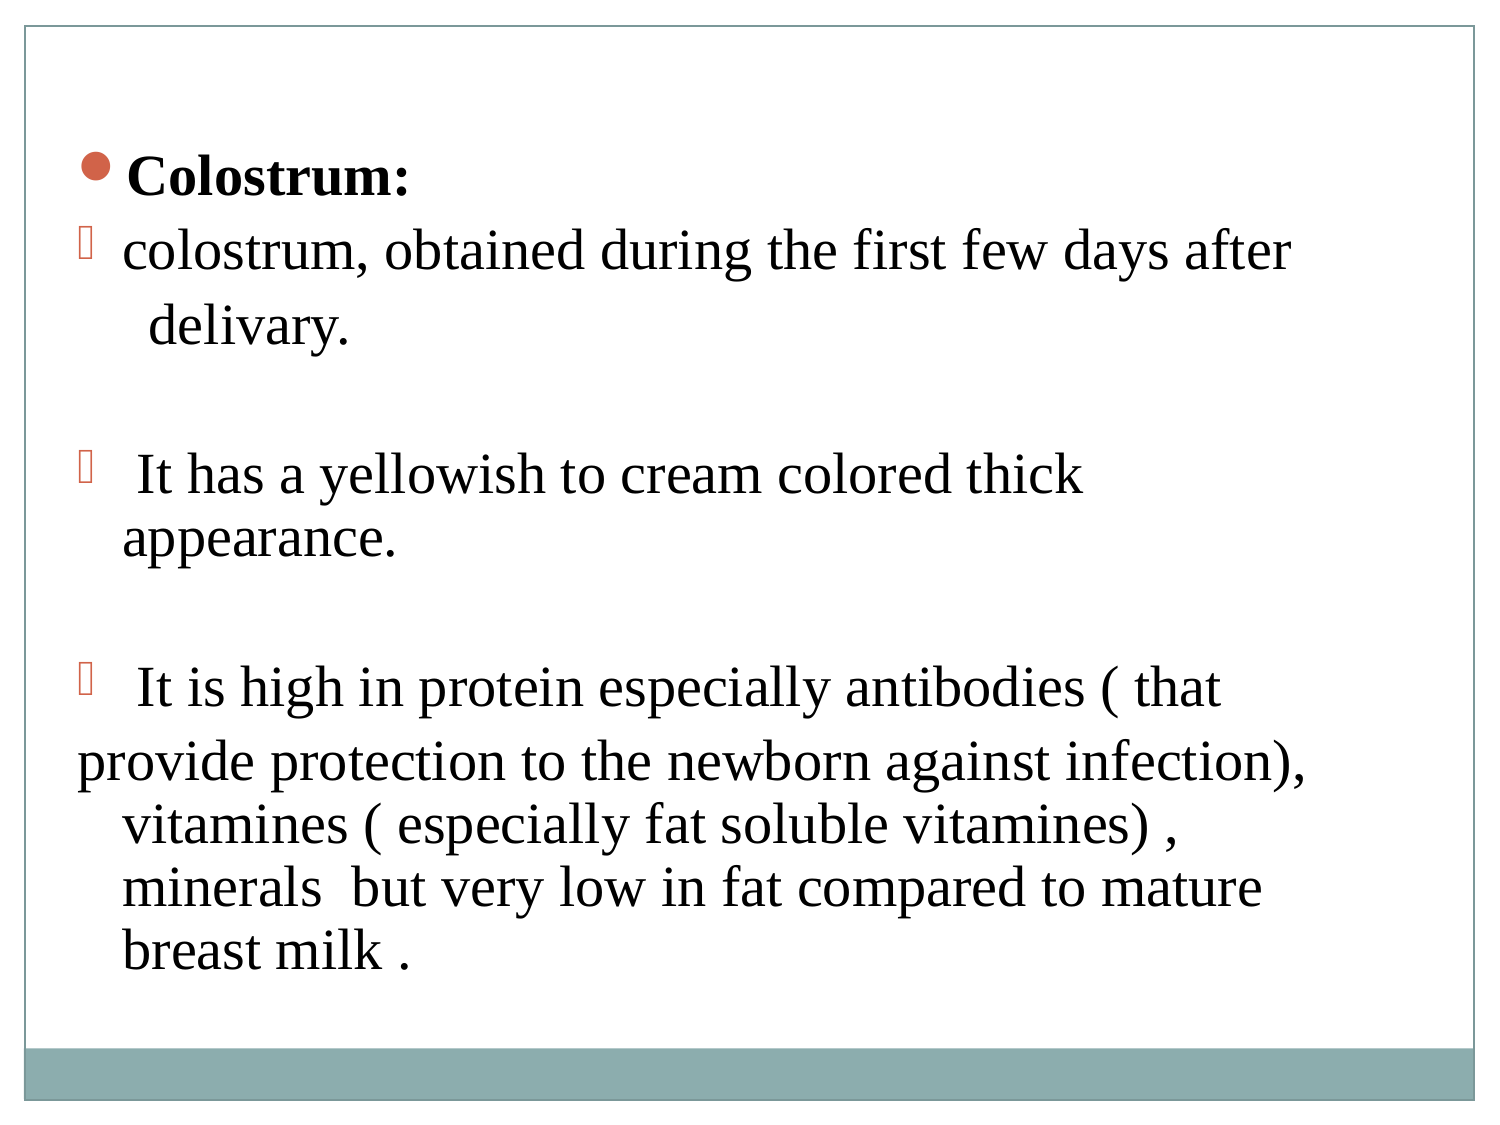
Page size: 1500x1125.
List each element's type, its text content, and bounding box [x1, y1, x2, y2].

list Colostrum: colostrum, obtained during the first few days after delivary. It has a yellowish to cream colored thick appearance. It is high in protein especially antibodies ( that provide protection to the newborn against infection), vitamines ( especially fat soluble vitamines) , minerals but very low in fat compared to mature breast milk . [62, 87, 1388, 1125]
